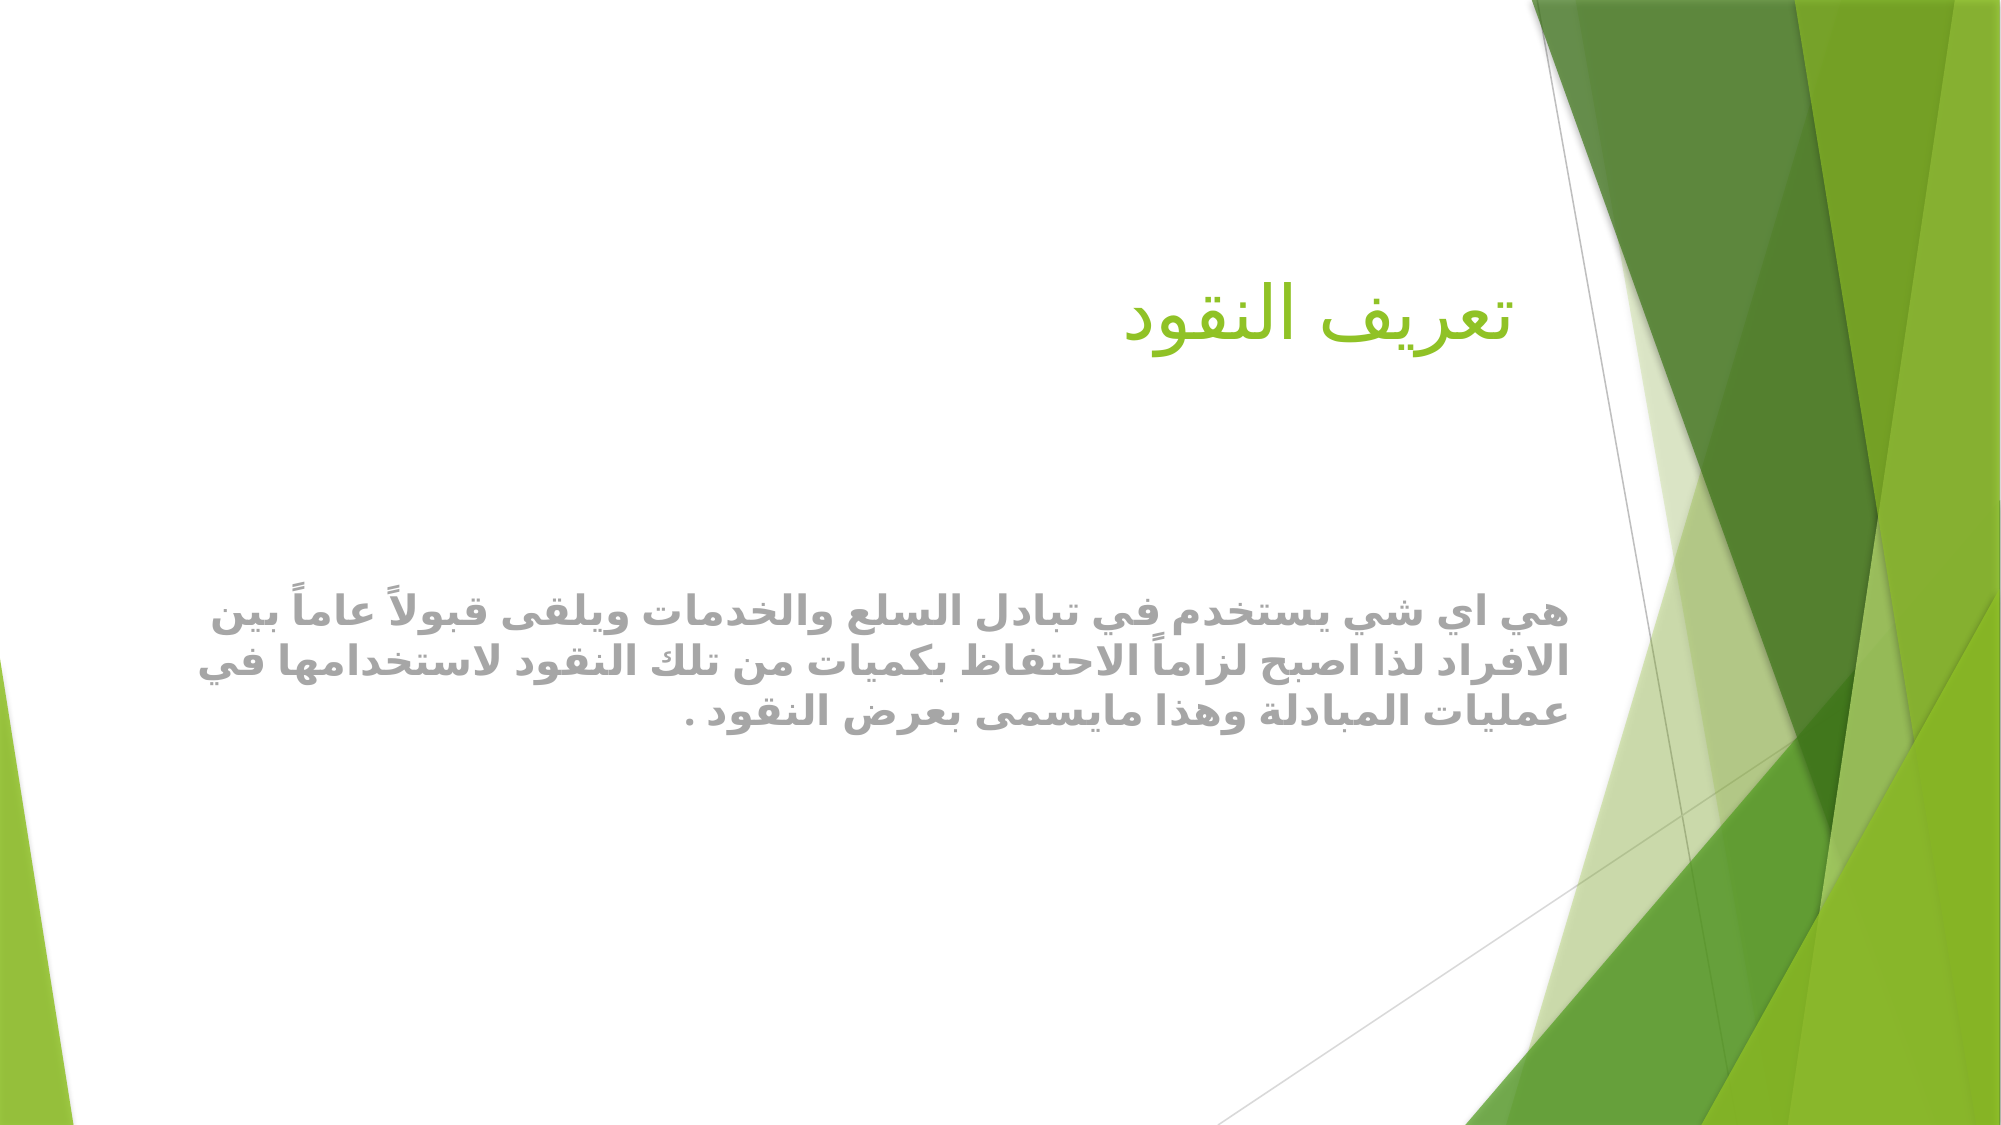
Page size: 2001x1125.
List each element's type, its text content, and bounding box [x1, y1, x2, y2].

title تعريف النقود [120, 256, 1531, 474]
list هي اي شي يستخدم في تبادل السلع والخدمات ويلقى قبولاً عاماً بين الافراد لذا اصبح لزاماً الاحتفاظ بكميات من تلك النقود لاستخدامها في عمليات المبادلة وهذا مايسمى بعرض النقود . [176, 576, 1587, 1125]
